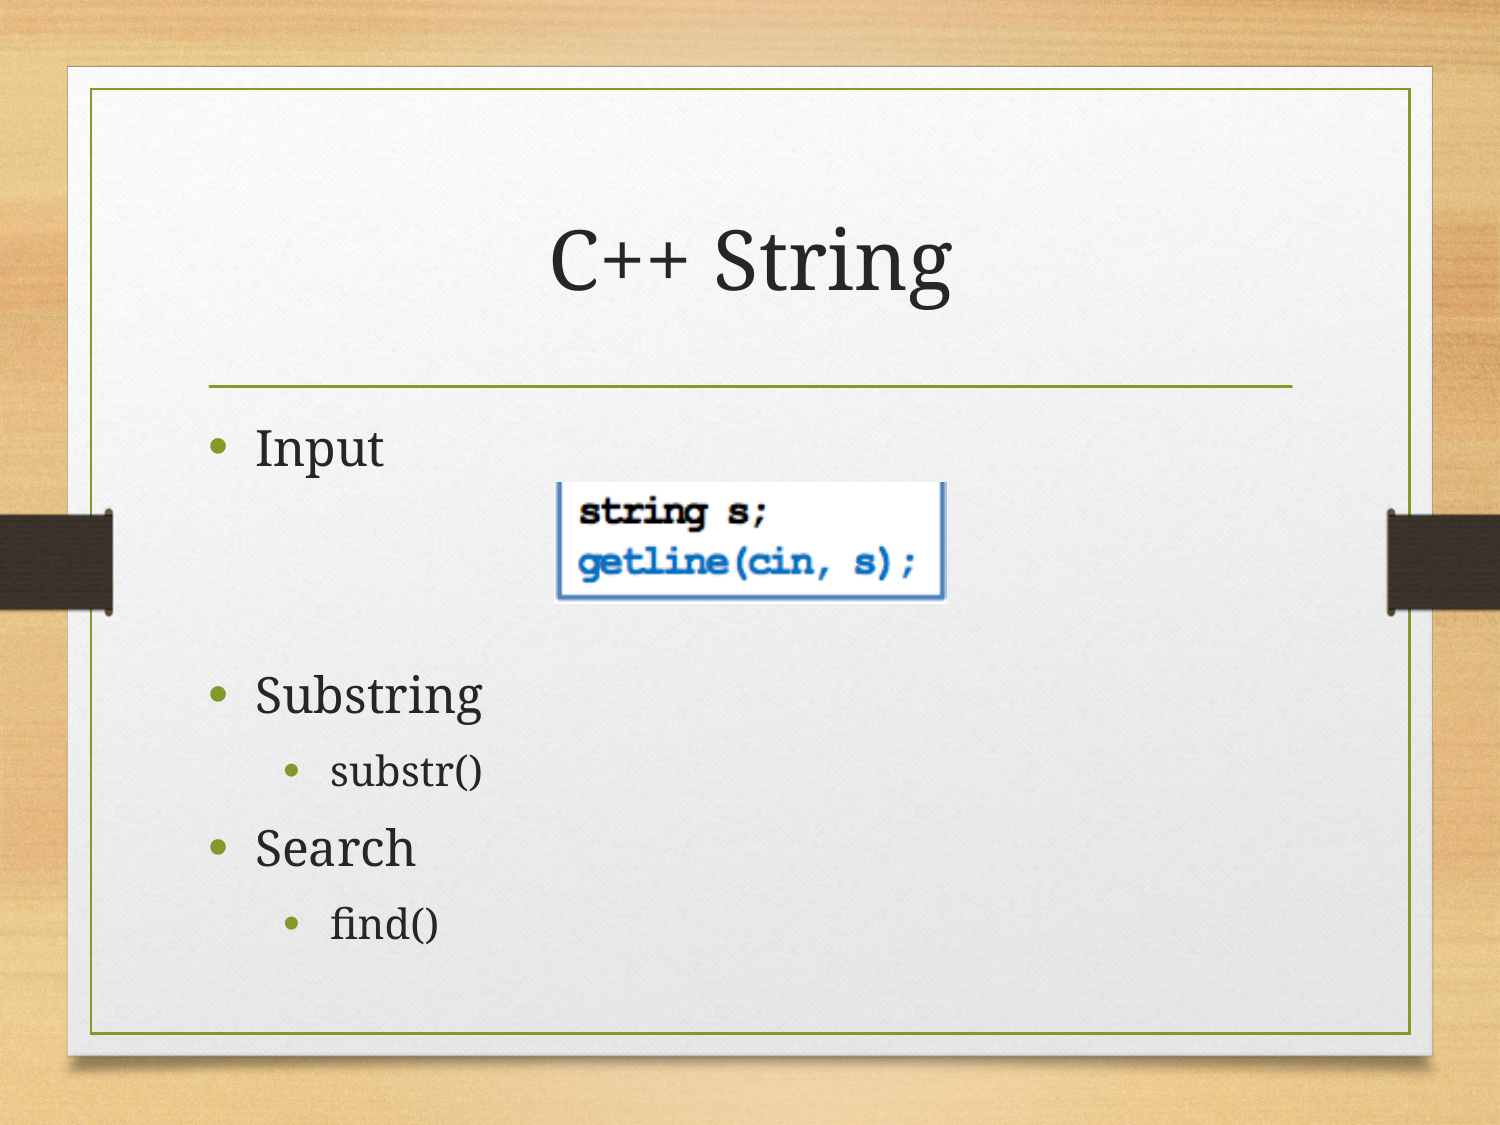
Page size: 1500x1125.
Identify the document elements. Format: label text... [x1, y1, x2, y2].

list Input Substring substr() Search find() [193, 408, 1309, 974]
title C++ String [193, 150, 1309, 365]
picture [0, 0, 1500, 1125]
